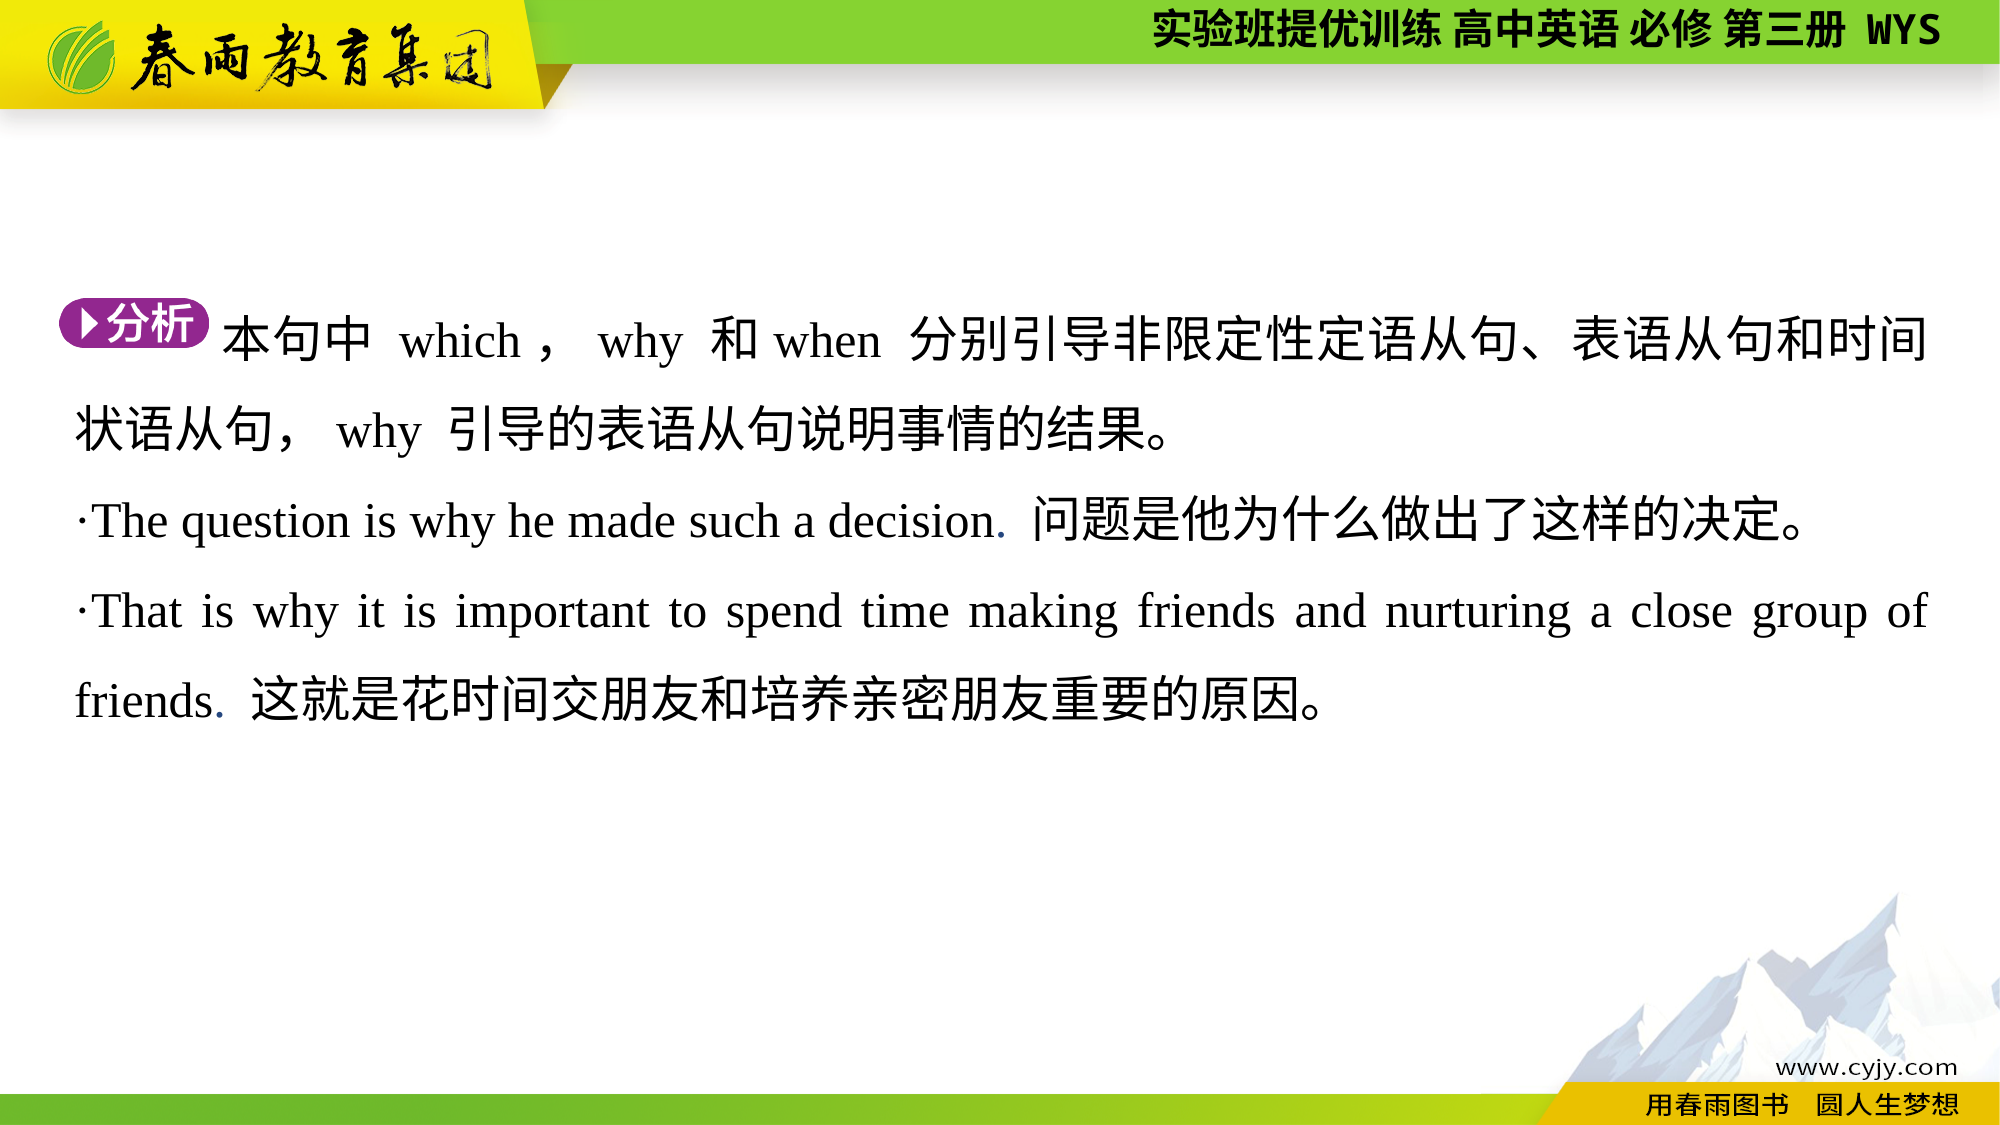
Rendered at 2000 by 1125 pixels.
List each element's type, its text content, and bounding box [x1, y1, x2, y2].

picture [0, 0, 2000, 1125]
list 本句中 which，why 和when 分别引导非限定性定语从句、表语从句和时间状语从句，why 引导的表语从句说明事情的结果。 ·The question is why he made such a decision. 问题是他为什么做出了这样的决定。 ·That is why it is important to spend time making friends and nurturing a close group of friends. 这就是花时间交朋友和培养亲密朋友重要的原因。 [59, 270, 1944, 740]
